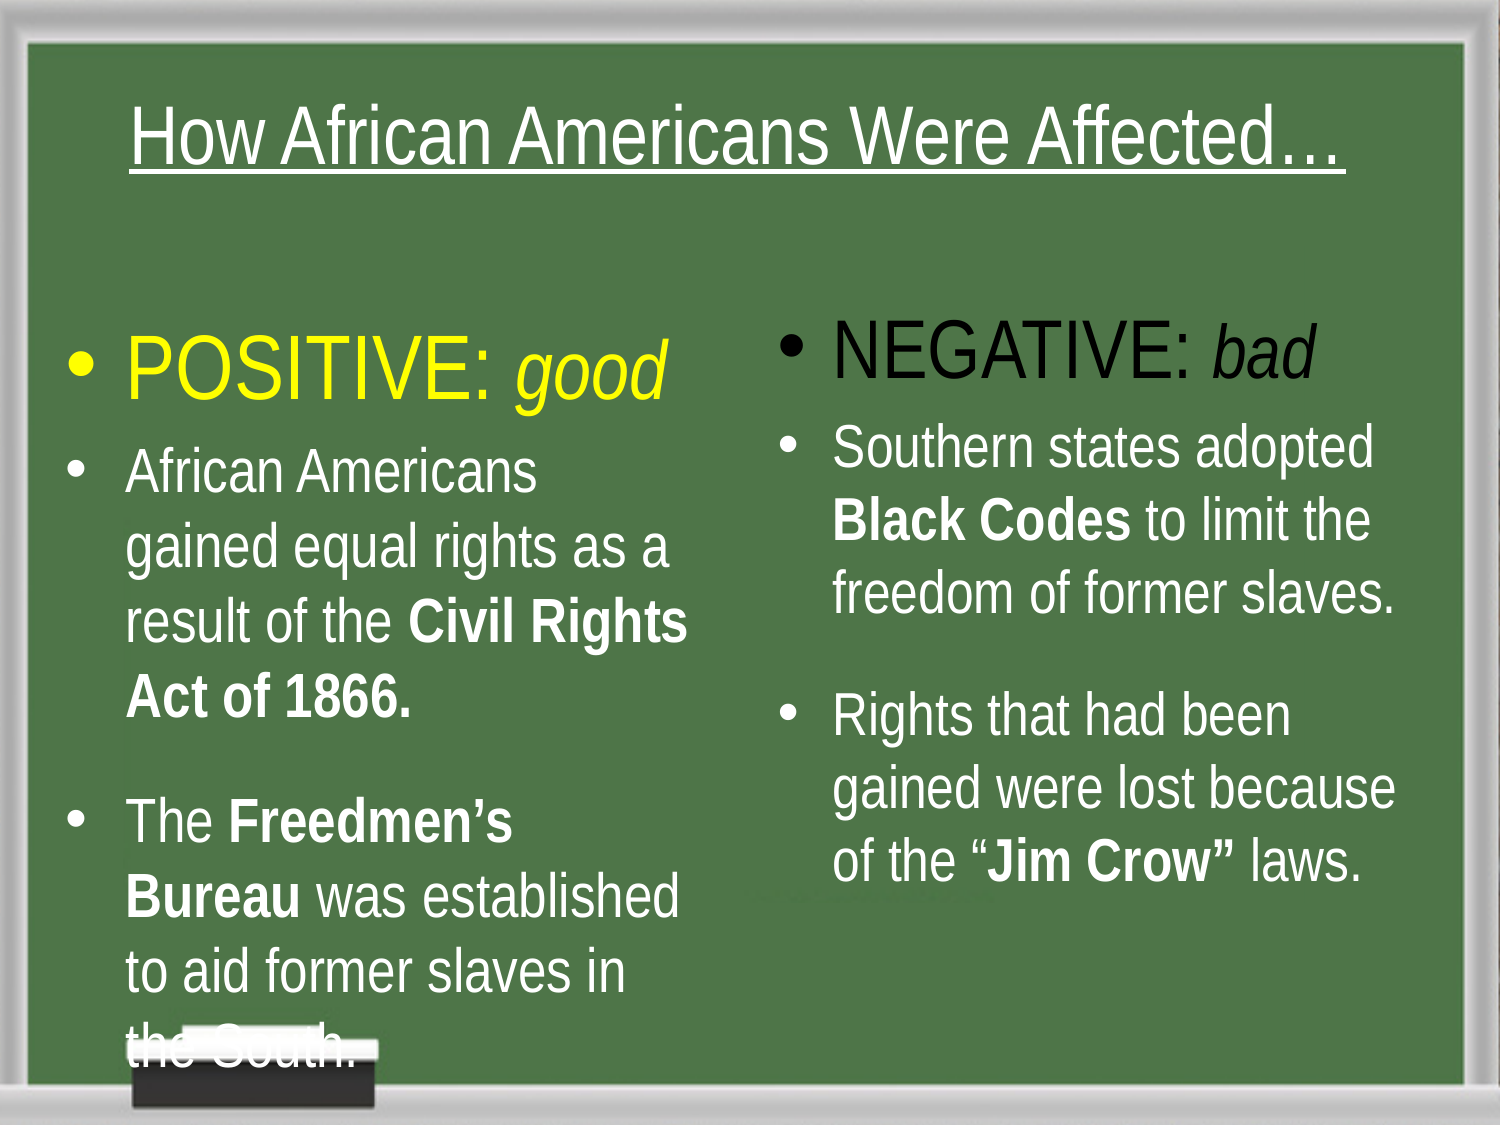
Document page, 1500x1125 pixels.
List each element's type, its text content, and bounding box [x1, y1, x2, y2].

list NEGATIVE: bad Southern states adopted Black Codes to limit the freedom of former slaves. Rights that had been gained were lost because of the “Jim Crow” laws. [762, 287, 1426, 1031]
picture [0, 0, 1500, 1125]
list POSITIVE: good African Americans gained equal rights as a result of the Civil Rights Act of 1866. The Freedmen’s Bureau was established to aid former slaves in the South. [49, 299, 713, 1125]
title How African Americans Were Affected… [62, 37, 1413, 226]
